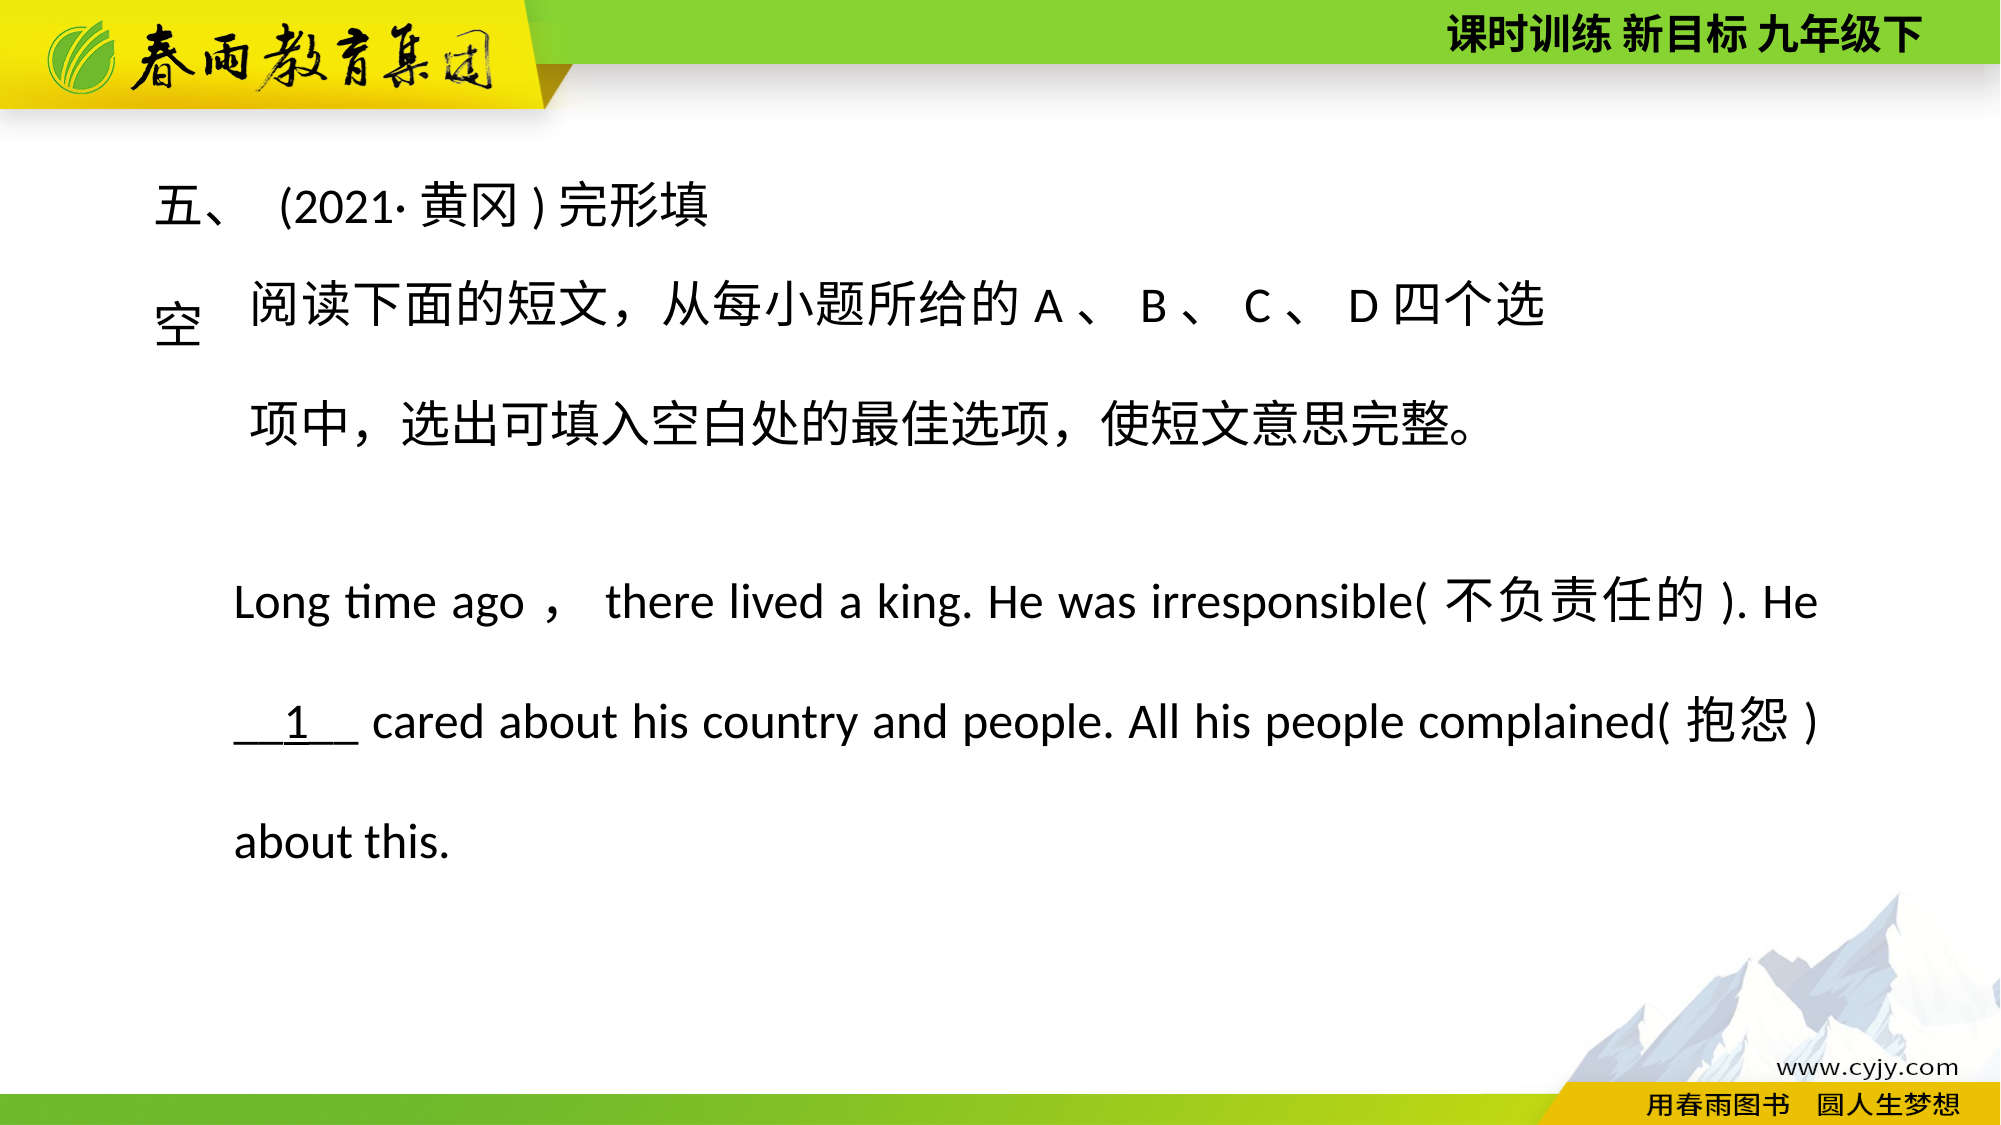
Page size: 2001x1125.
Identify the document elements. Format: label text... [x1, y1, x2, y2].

text_box 五、 (2021·黄冈)完形填空 [139, 106, 725, 241]
text_box 阅读下面的短文，从每小题所给的A、B、C、D四个选项中，选出可填入空白处的最佳选项，使短文意思完整。 [235, 205, 1560, 461]
text_box Long time ago，there lived a king. He was irresponsible(不负责任的). He __1__ cared about his country and people. All his people complained(抱怨) about this. [218, 501, 1834, 877]
picture [0, 0, 2001, 1125]
